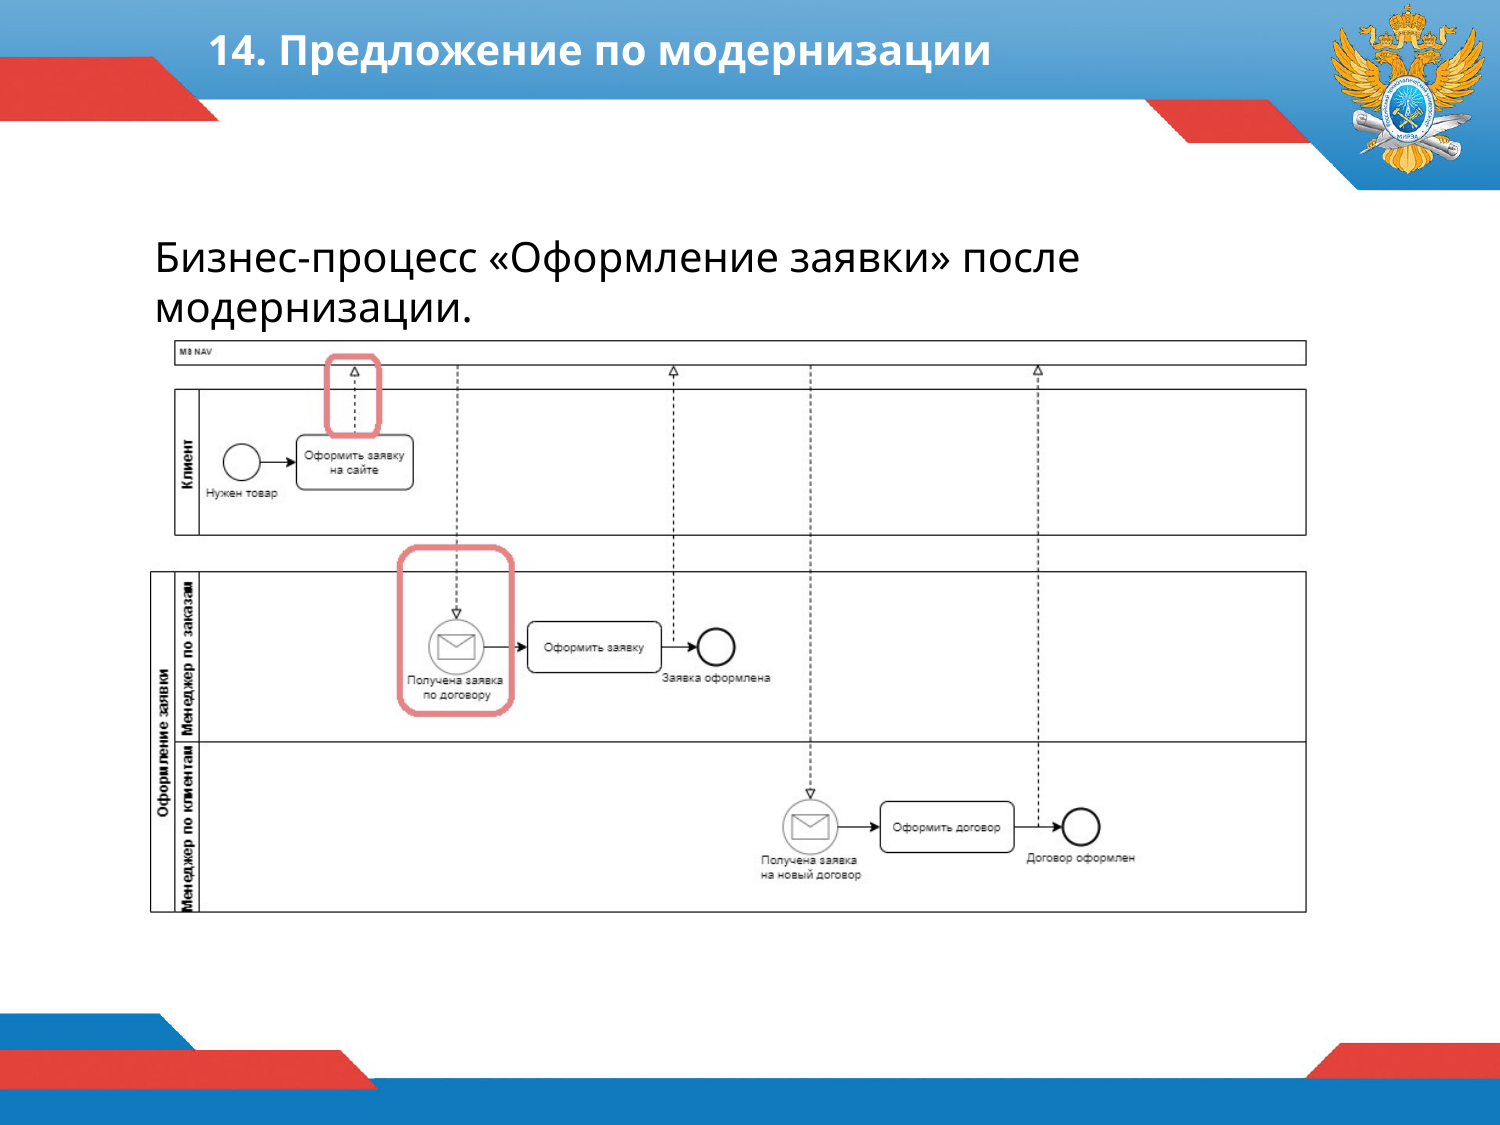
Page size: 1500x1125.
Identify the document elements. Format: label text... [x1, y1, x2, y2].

text_box Бизнес-процесс «Оформление заявки» после модернизации. [139, 223, 1361, 327]
text_box 14. Предложение по модернизации [192, 16, 1308, 95]
picture [0, 0, 1500, 1125]
